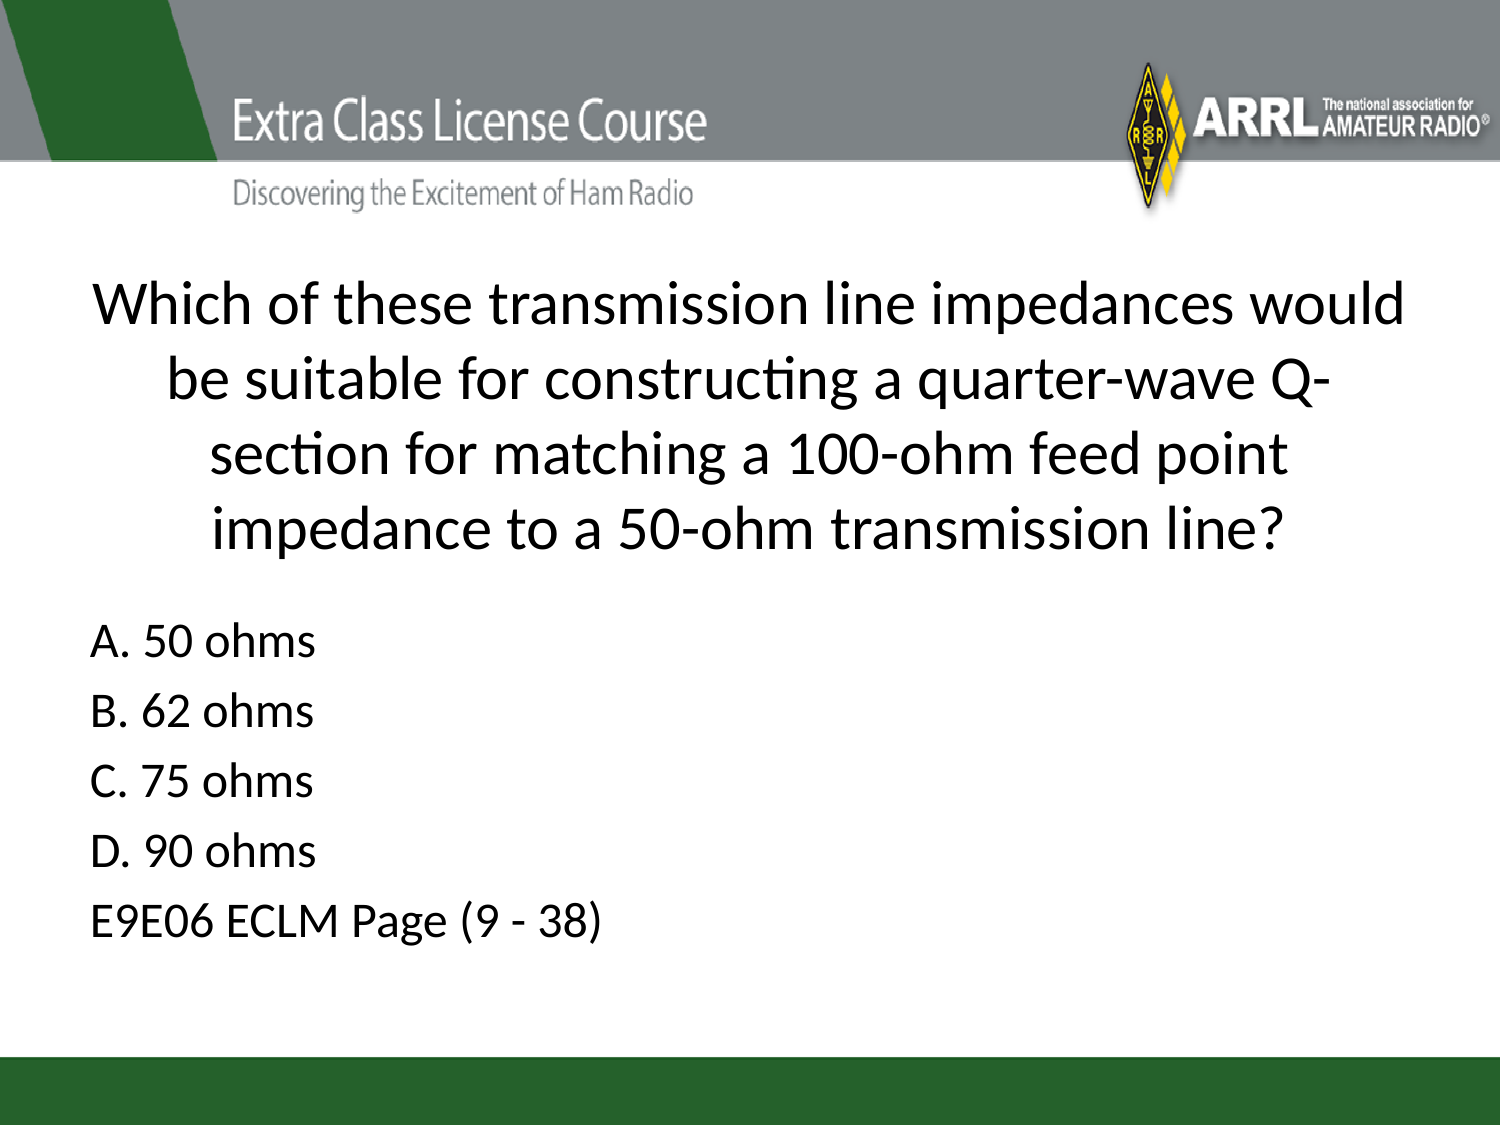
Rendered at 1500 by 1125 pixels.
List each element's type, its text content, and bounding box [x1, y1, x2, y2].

title Which of these transmission line impedances would be suitable for constructing a quarter-wave Q-section for matching a 100-ohm feed point impedance to a 50-ohm transmission line? [75, 254, 1425, 435]
picture [0, 0, 1500, 1125]
list A. 50 ohms B. 62 ohms C. 75 ohms D. 90 ohms E9E06 ECLM Page (9 - 38) [75, 600, 1425, 988]
